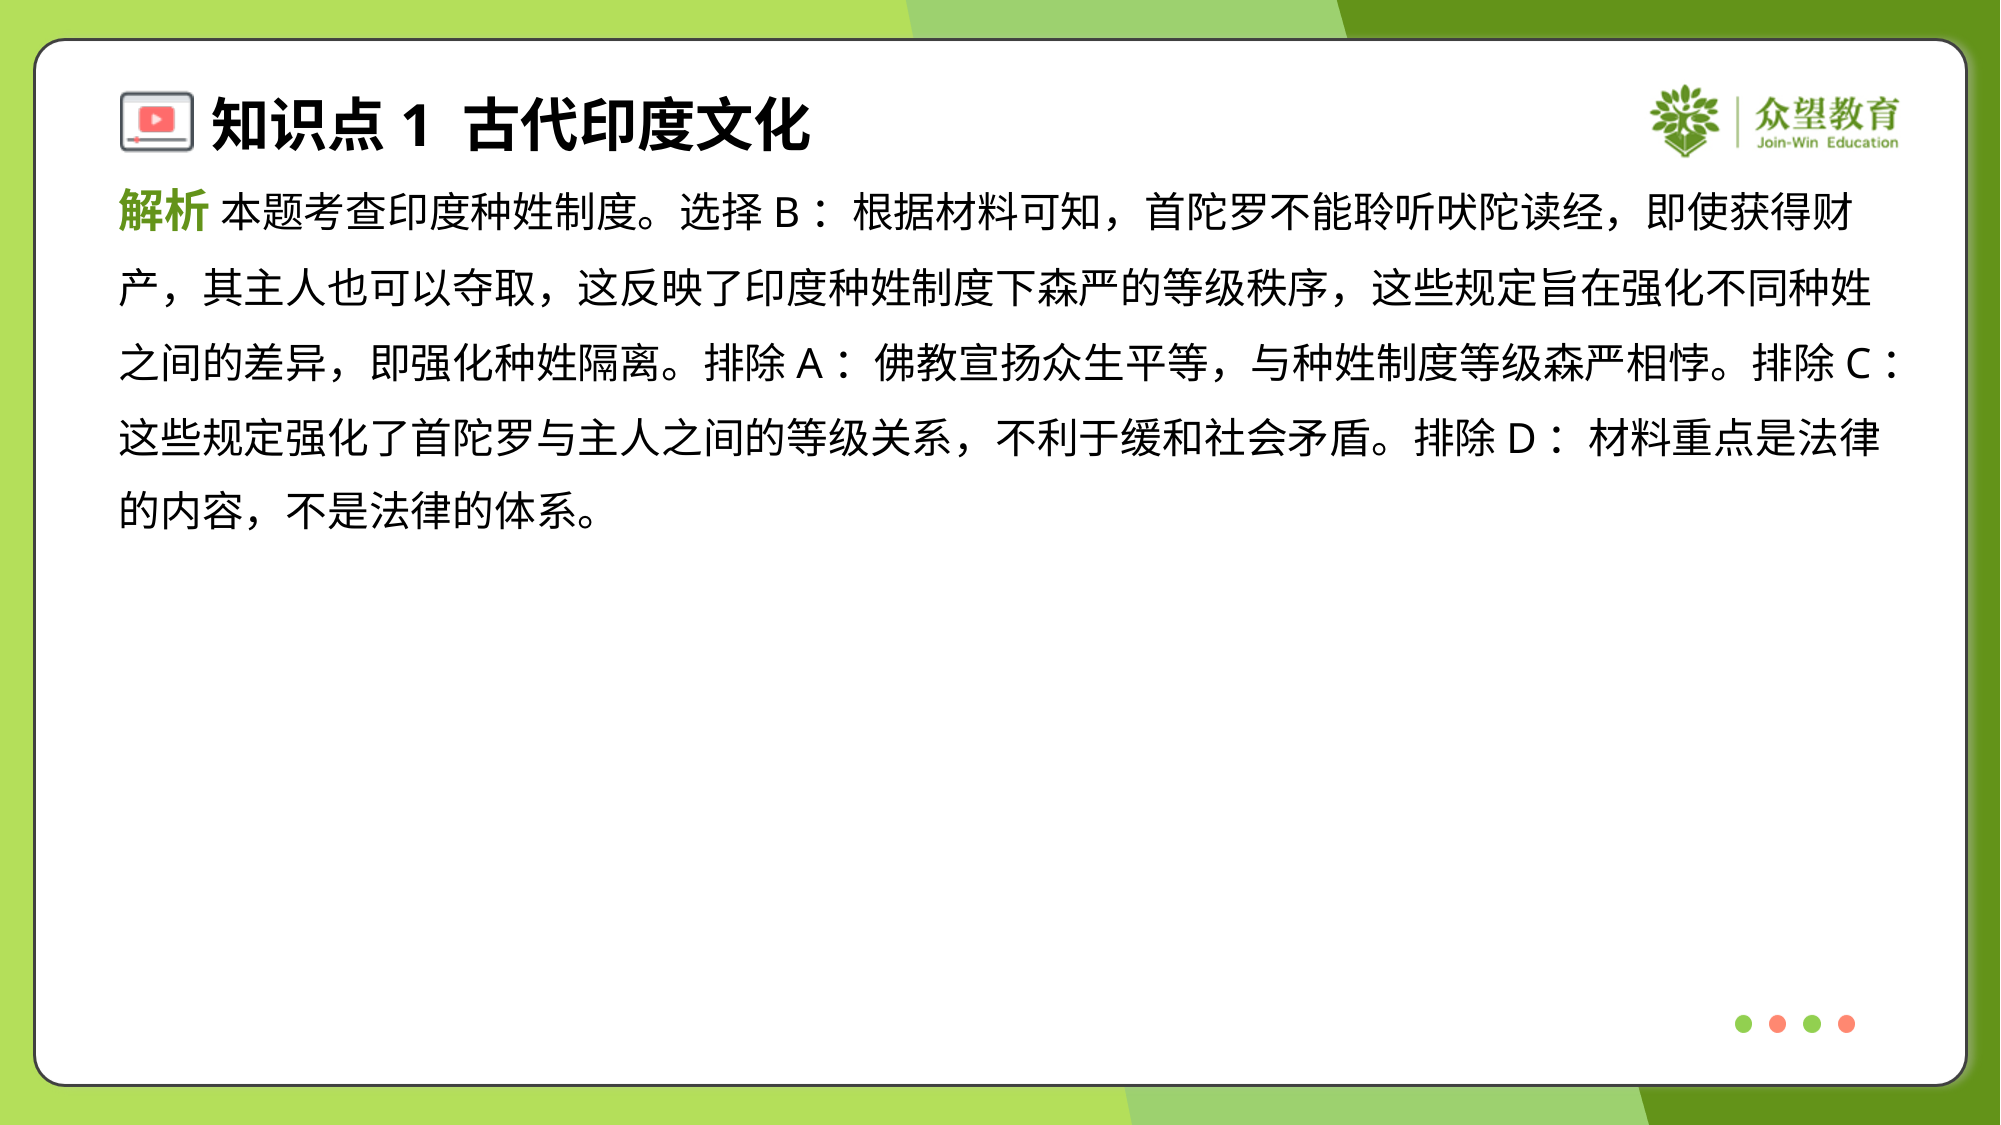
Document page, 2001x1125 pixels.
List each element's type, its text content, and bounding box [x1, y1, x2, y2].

text_box 解析 本题考查印度种姓制度。选择B：根据材料可知，首陀罗不能聆听吠陀读经，即使获得财 产，其主人也可以夺取，这反映了印度种姓制度下森严的等级秩序，这些规定旨在强化不同种姓 之间的差异，即强化种姓隔离。排除A：佛教宣扬众生平等，与种姓制度等级森严相悖。排除C： 这些规定强化了首陀罗与主人之间的等级关系，不利于缓和社会矛盾。排除D：材料重点是法律 的内容，不是法律的体系。 [118, 159, 1883, 527]
picture [0, 0, 2000, 1125]
